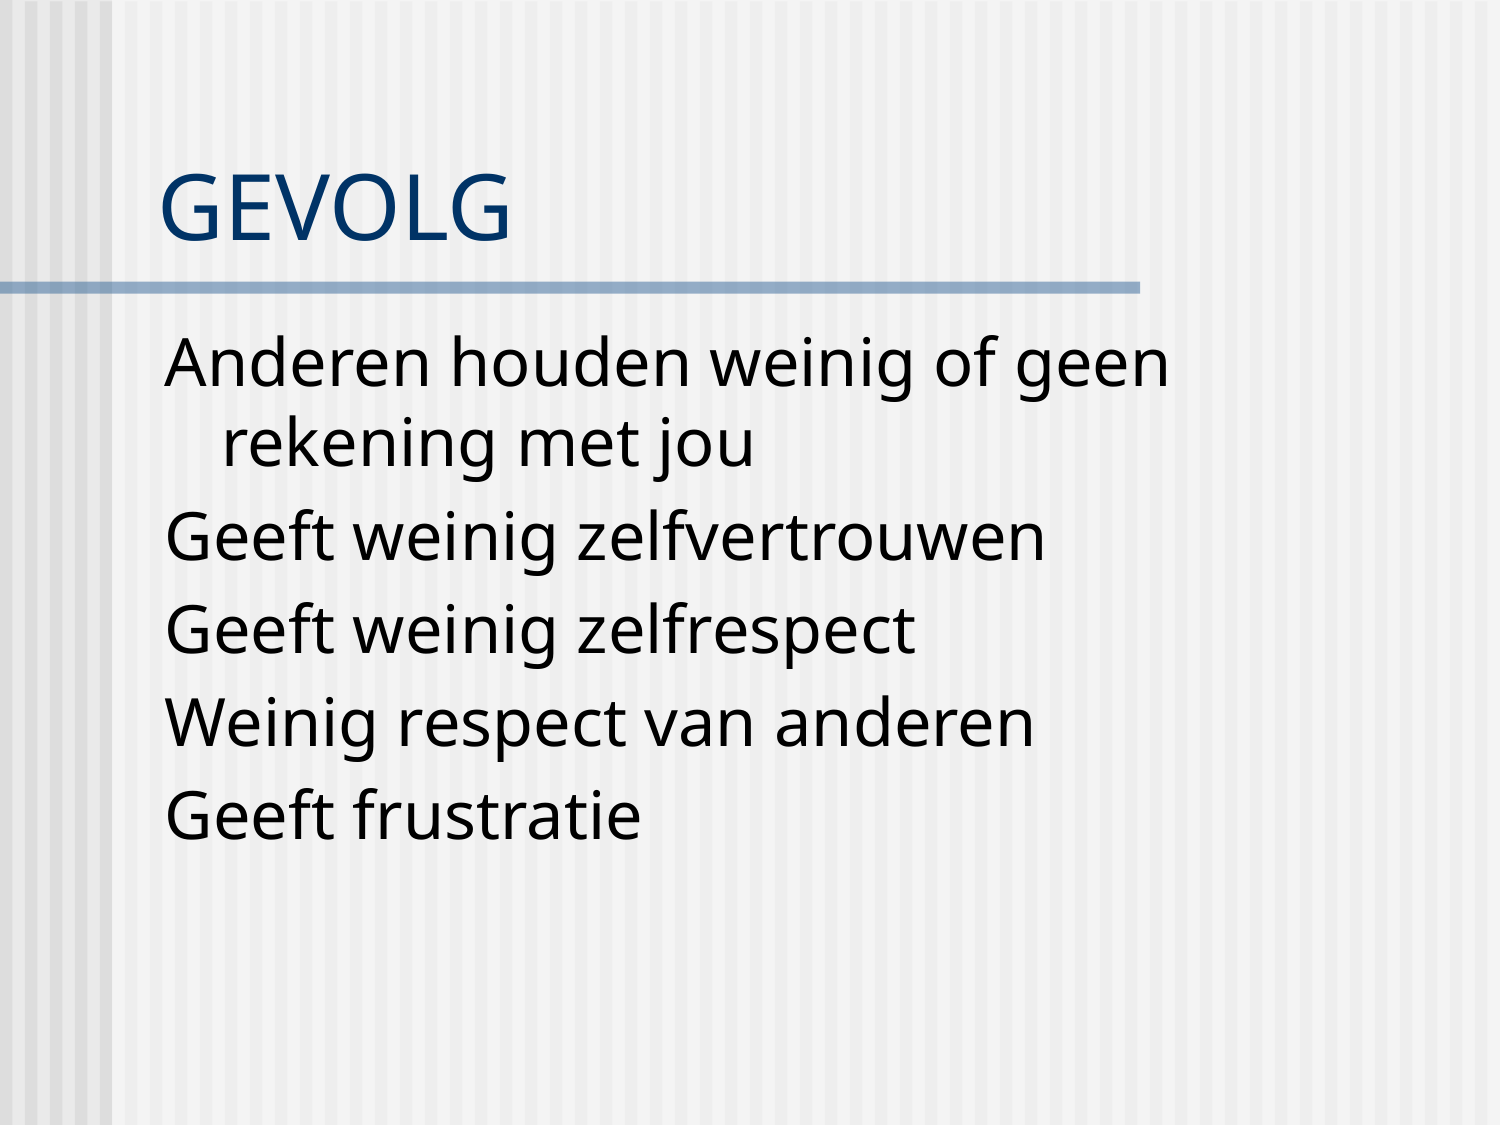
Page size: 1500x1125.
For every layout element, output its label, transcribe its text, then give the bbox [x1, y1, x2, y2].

list Anderen houden weinig of geen rekening met jou Geeft weinig zelfvertrouwen Geeft weinig zelfrespect Weinig respect van anderen Geeft frustratie [149, 312, 1481, 1000]
title GEVOLG [142, 141, 1482, 267]
